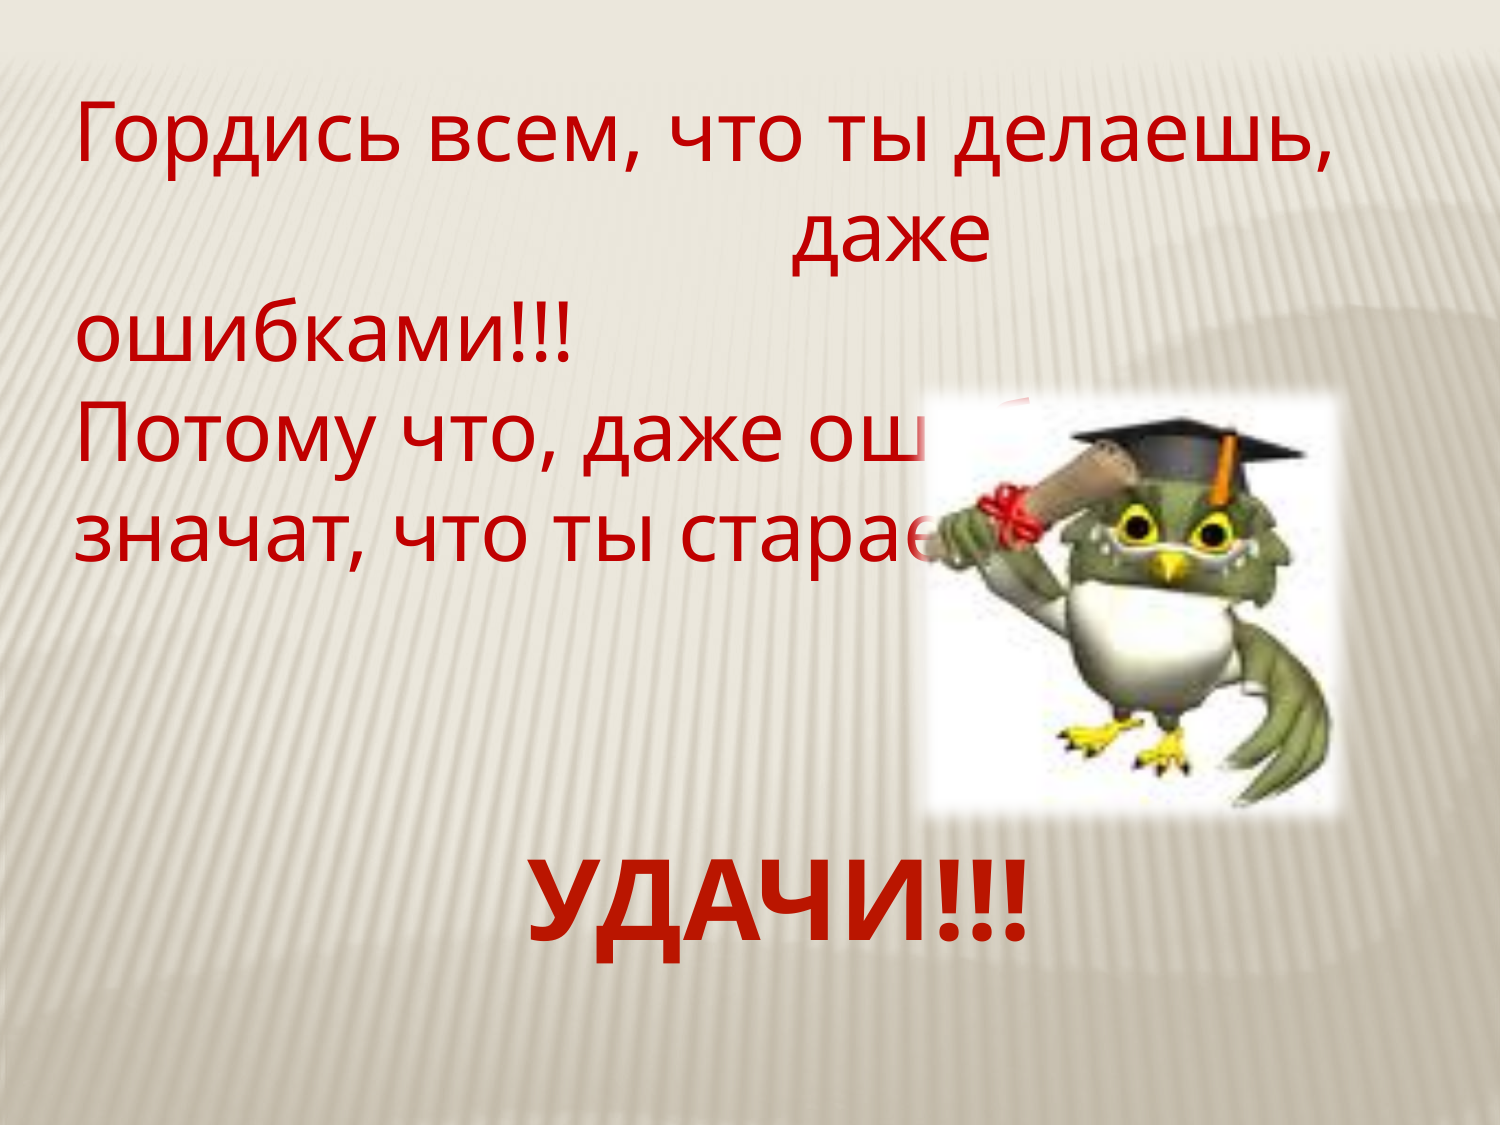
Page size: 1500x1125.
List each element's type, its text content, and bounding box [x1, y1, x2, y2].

picture [902, 374, 1360, 835]
text_box Гордись всем, что ты делаешь, даже ошибками!!! Потому что, даже ошибки значат, что ты стараешься!!! [58, 70, 1430, 585]
text_box УДАЧИ!!! [246, 820, 1313, 971]
